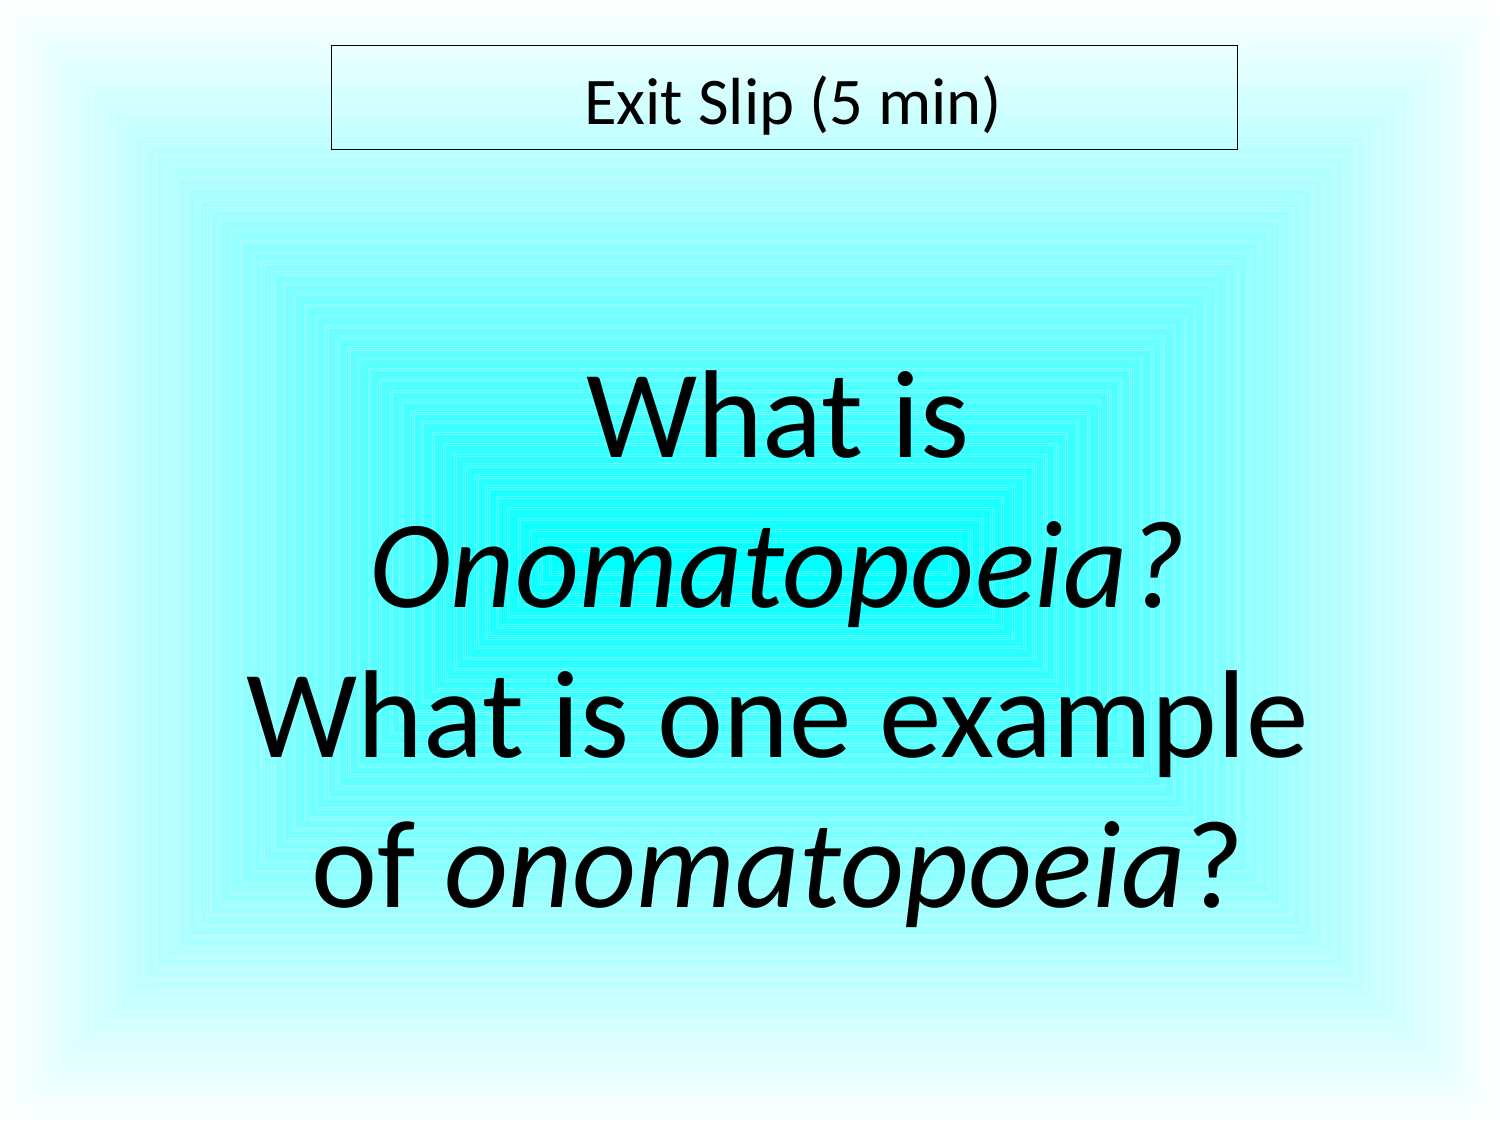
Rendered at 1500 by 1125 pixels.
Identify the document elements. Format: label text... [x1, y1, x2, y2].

text_box What is Onomatopoeia? What is one example of onomatopoeia? [187, 324, 1369, 940]
text_box Exit Slip (5 min) [331, 45, 1238, 150]
